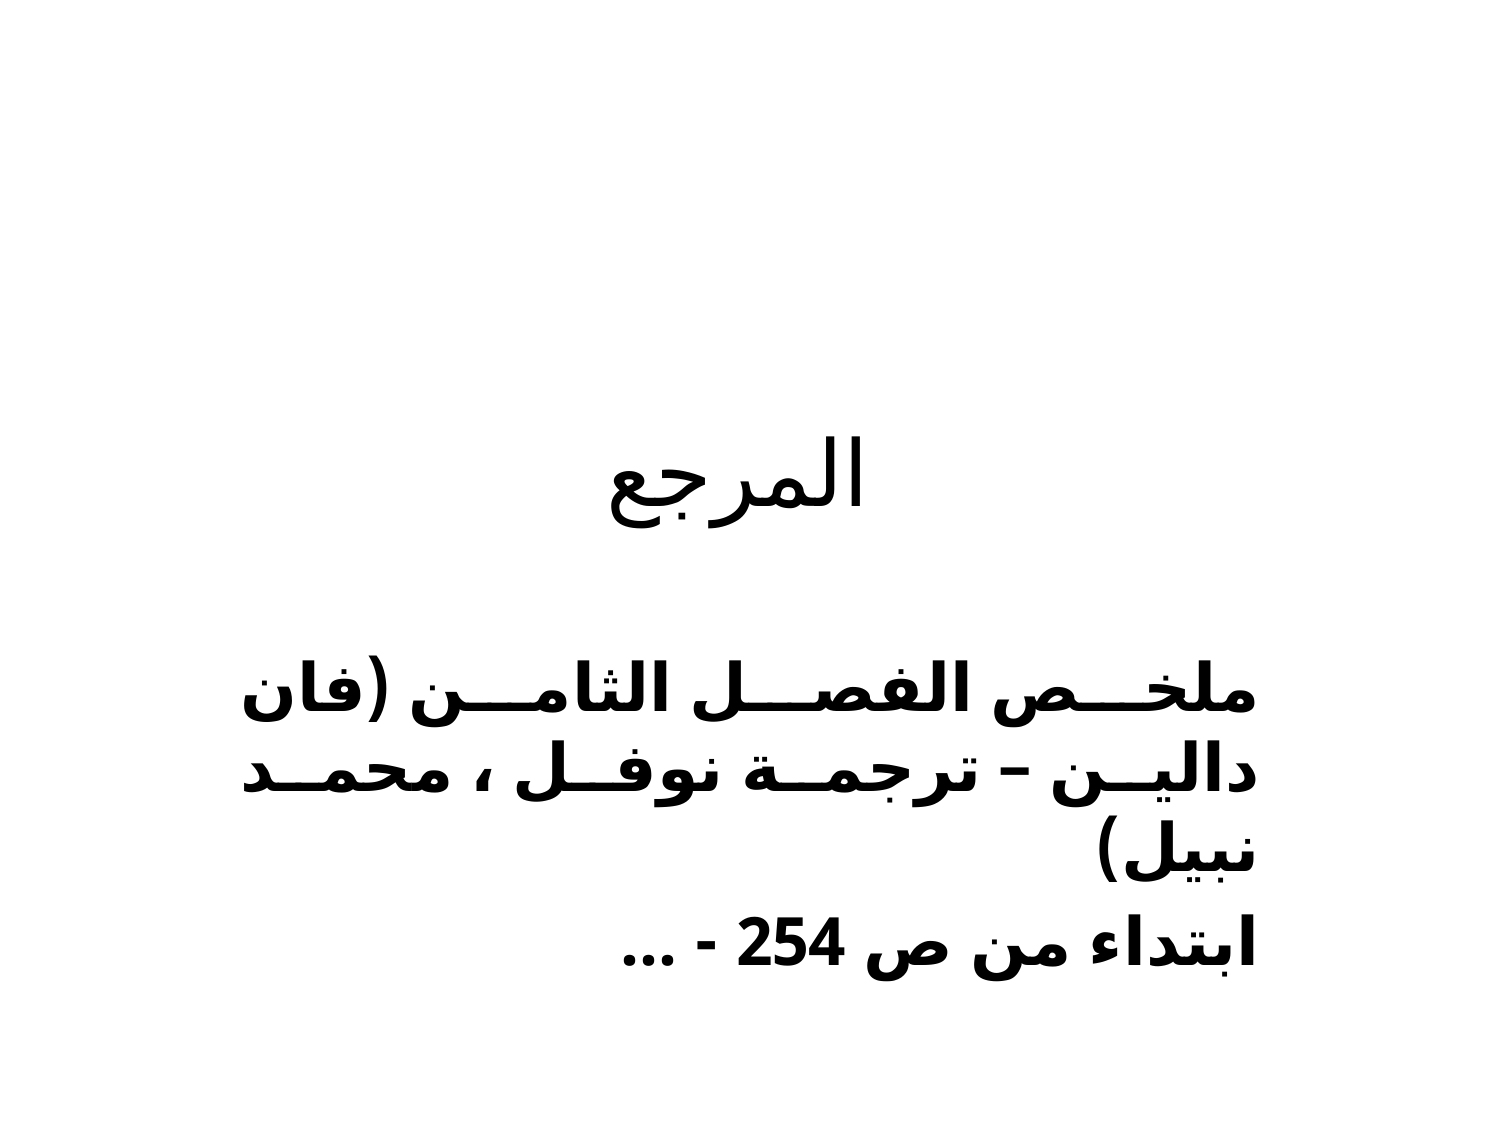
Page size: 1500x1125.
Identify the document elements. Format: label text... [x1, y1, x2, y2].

subtitle ملخص الفصل الثامن (فان دالين – ترجمة نوفل ، محمد نبيل) ابتداء من ص 254 - ... [225, 637, 1275, 925]
title المرجع [112, 349, 1388, 591]
